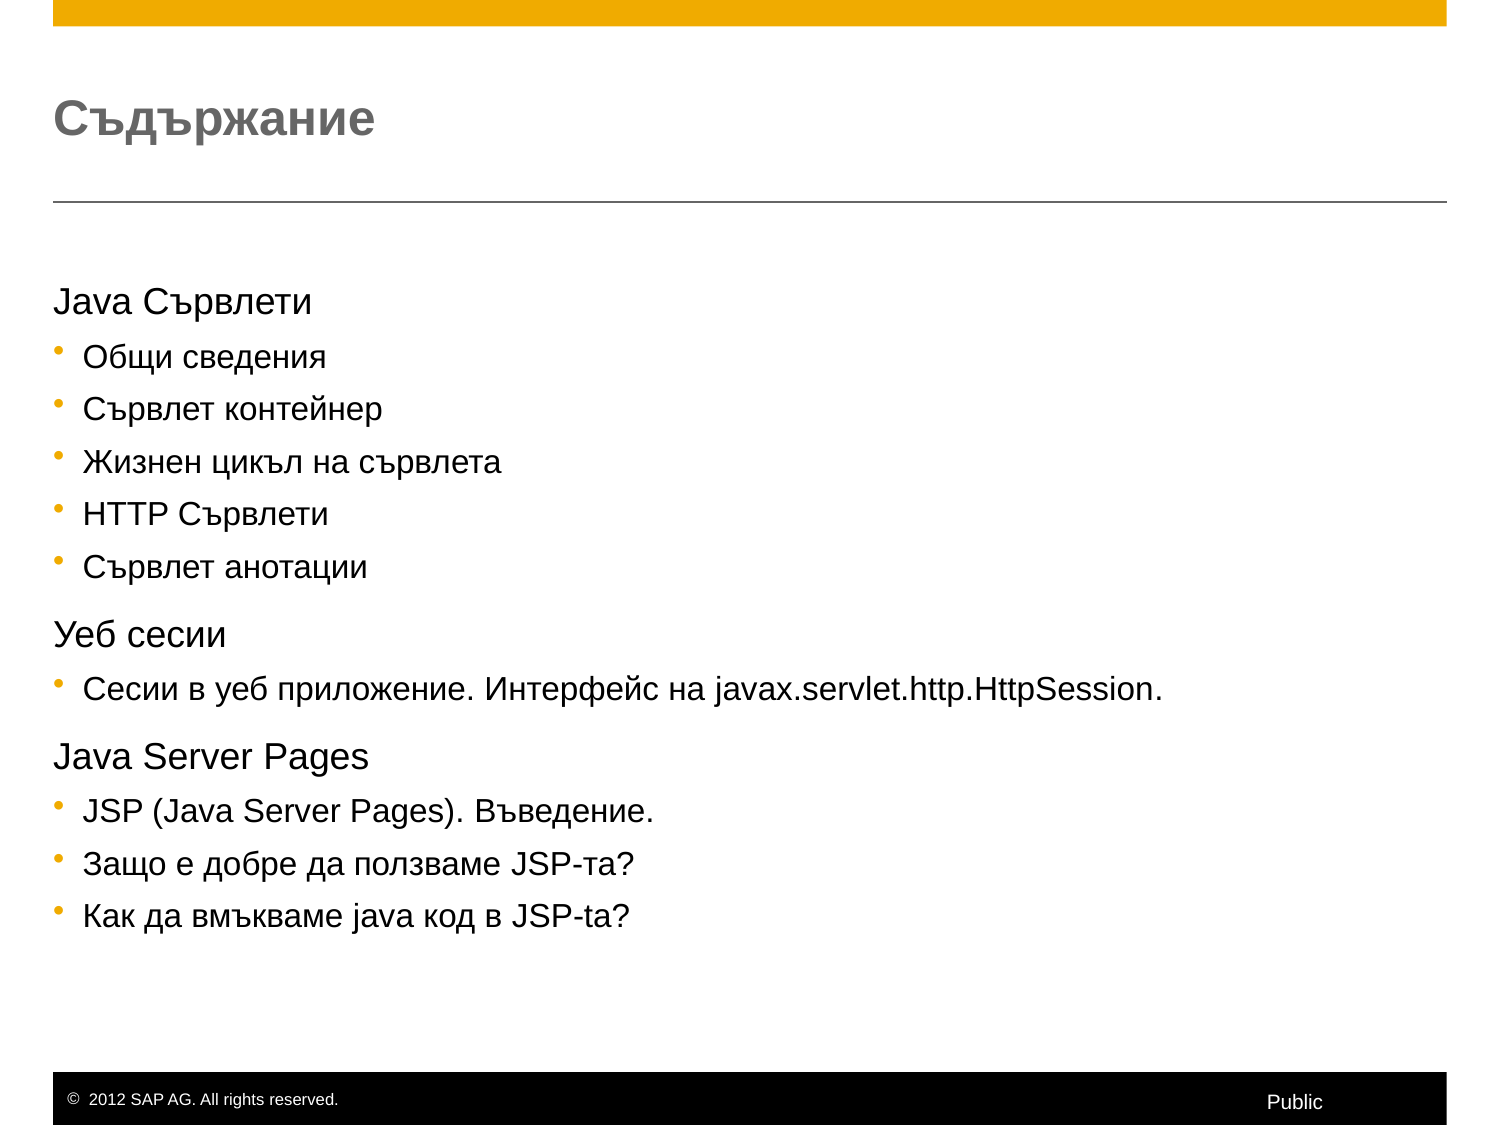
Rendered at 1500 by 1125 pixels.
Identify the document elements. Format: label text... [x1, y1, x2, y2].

list Java Сървлети Общи сведения Сървлет контейнер Жизнен цикъл на сървлета HTTP Сървлети Сървлет анотации Уеб сесии Сесии в уеб приложение. Интерфейс на javax.servlet.http.HttpSession. Java Server Pages JSP (Java Server Pages). Въведение. Защо е добре да ползваме JSP-та? Как да вмъкваме java код в JSP-ta? [53, 277, 1447, 969]
title Съдържание [53, 53, 1447, 178]
